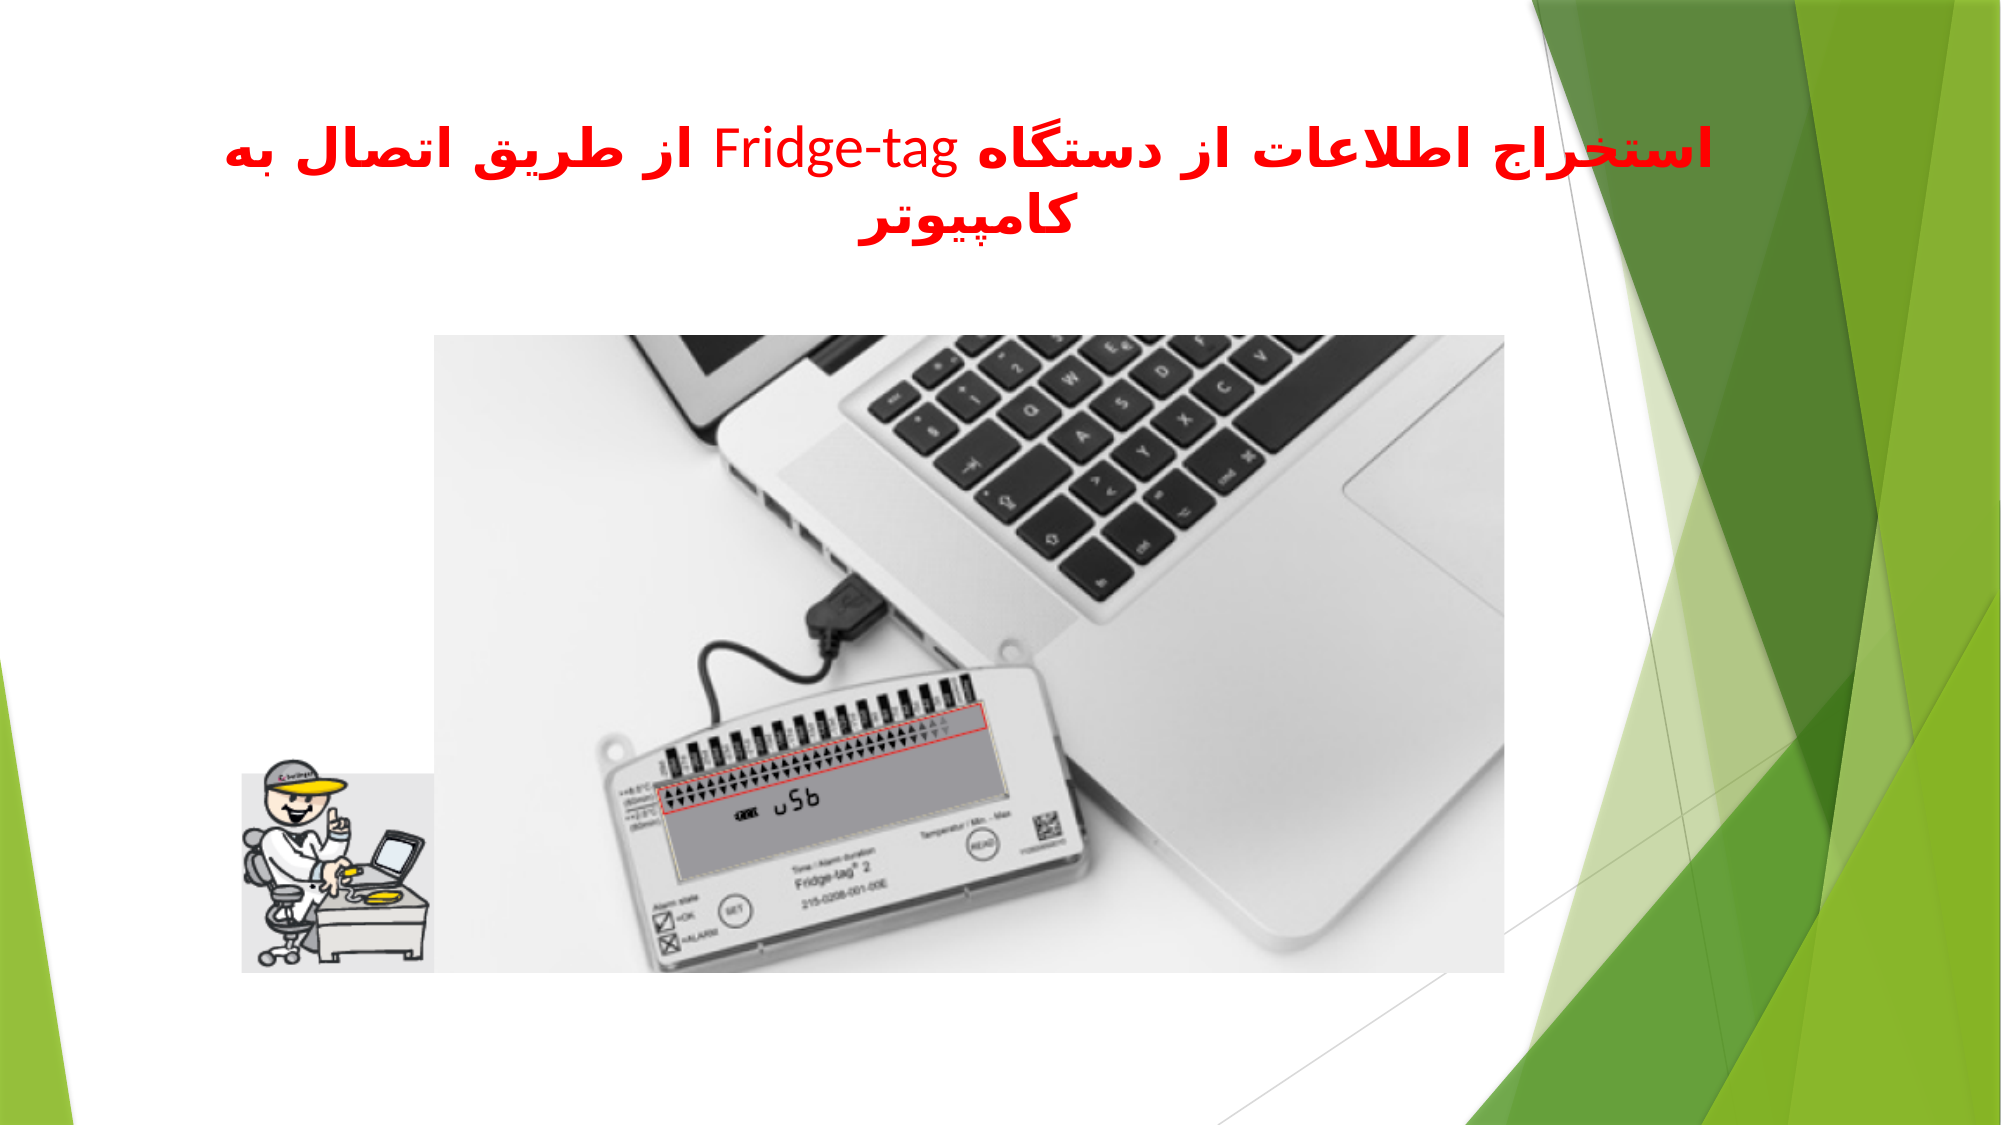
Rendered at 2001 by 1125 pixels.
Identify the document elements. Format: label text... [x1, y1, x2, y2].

title استخراج اطلاعات از دستگاه Fridge-tag از طریق اتصال به کامپیوتر [111, 99, 1828, 317]
picture [241, 750, 435, 973]
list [433, 334, 1505, 973]
